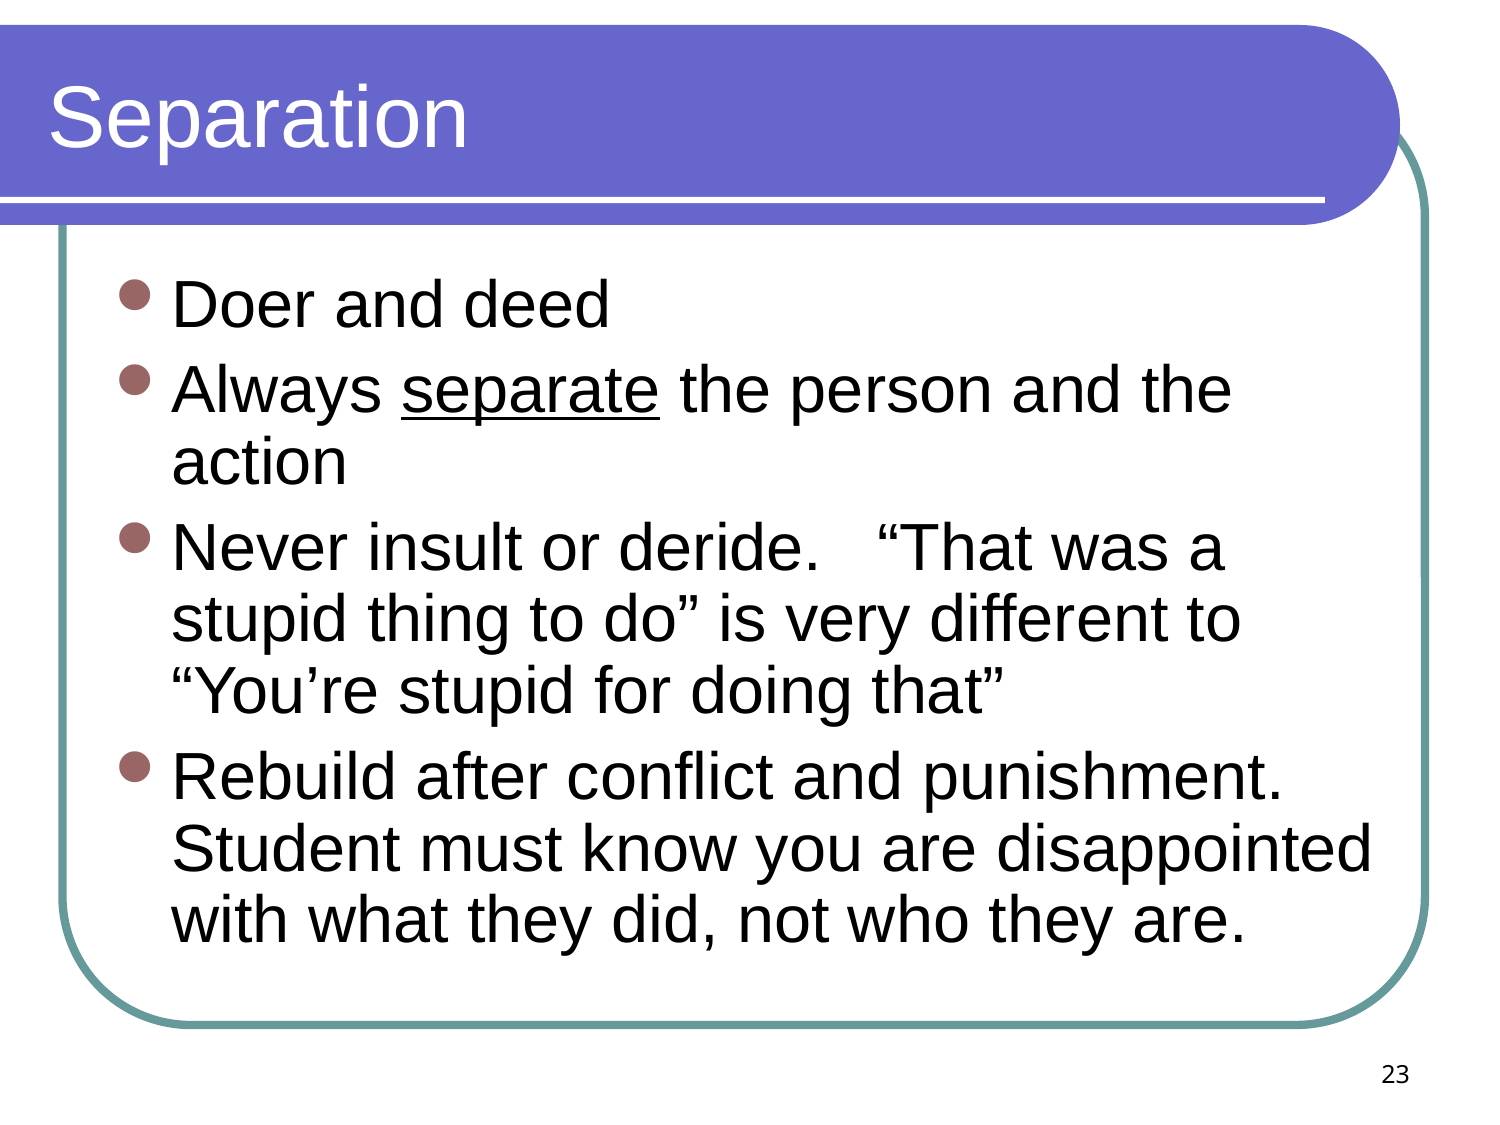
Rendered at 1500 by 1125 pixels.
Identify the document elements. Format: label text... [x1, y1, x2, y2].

title Separation [31, 37, 1348, 188]
list Doer and deed Always separate the person and the action Never insult or deride. “That was a stupid thing to do” is very different to “You’re stupid for doing that” Rebuild after conflict and punishment. Student must know you are disappointed with what they did, not who they are. [99, 262, 1401, 988]
slide_number 23 [1074, 1024, 1426, 1101]
